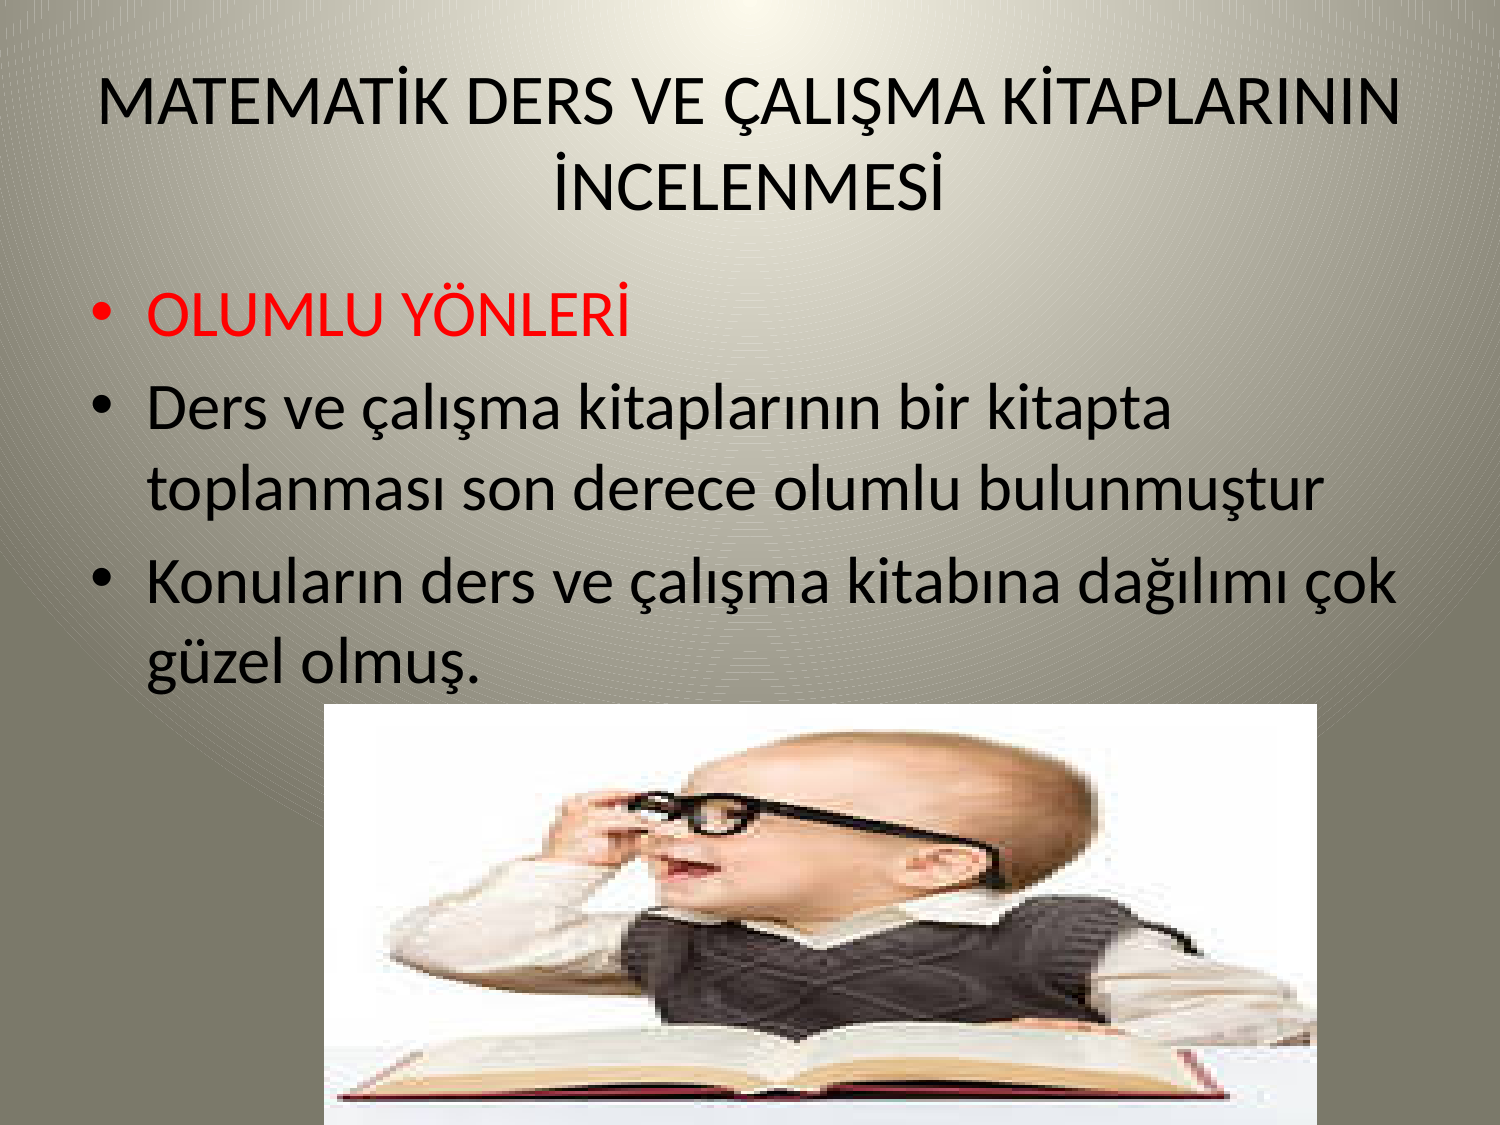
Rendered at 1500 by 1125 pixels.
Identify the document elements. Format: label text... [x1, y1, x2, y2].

picture [324, 703, 1318, 1125]
list OLUMLU YÖNLERİ Ders ve çalışma kitaplarının bir kitapta toplanması son derece olumlu bulunmuştur Konuların ders ve çalışma kitabına dağılımı çok güzel olmuş. [75, 262, 1425, 1005]
title MATEMATİK DERS VE ÇALIŞMA KİTAPLARININ İNCELENMESİ [75, 45, 1425, 233]
